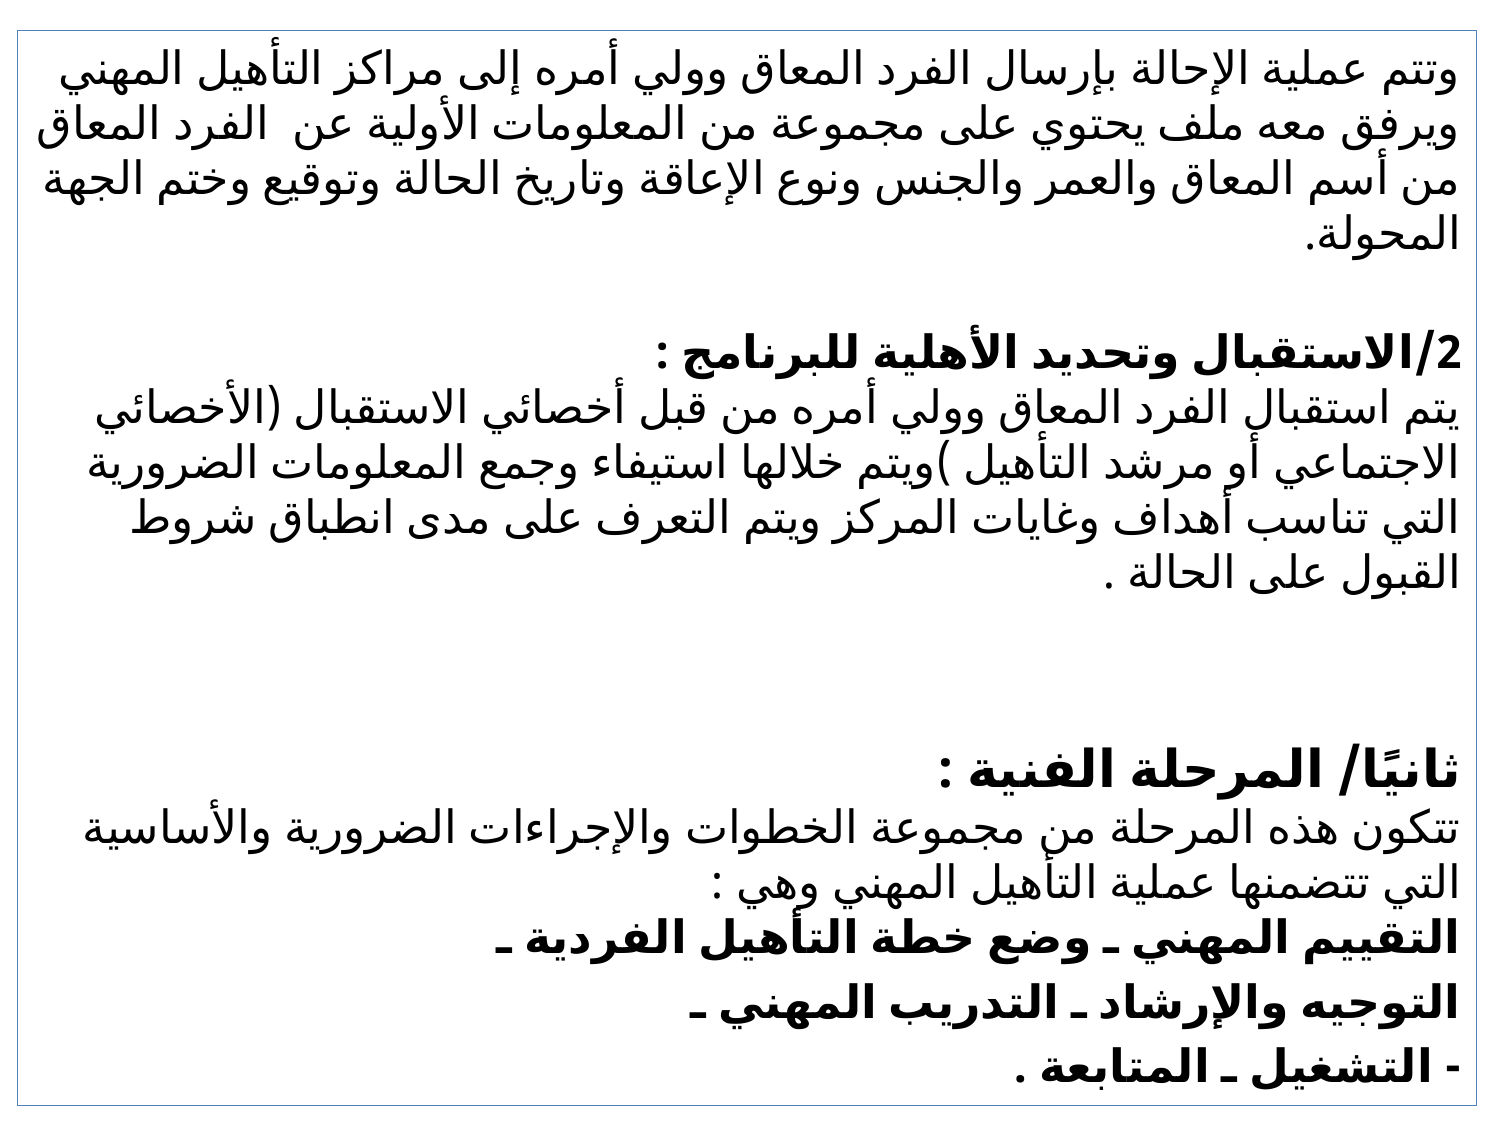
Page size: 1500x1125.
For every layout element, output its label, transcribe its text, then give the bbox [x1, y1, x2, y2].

list وتتم عملية الإحالة بإرسال الفرد المعاق وولي أمره إلى مراكز التأهيل المهني ويرفق معه ملف يحتوي على مجموعة من المعلومات الأولية عن الفرد المعاق من أسم المعاق والعمر والجنس ونوع الإعاقة وتاريخ الحالة وتوقيع وختم الجهة المحولة. 2/الاستقبال وتحديد الأهلية للبرنامج : يتم استقبال الفرد المعاق وولي أمره من قبل أخصائي الاستقبال (الأخصائي الاجتماعي أو مرشد التأهيل )ويتم خلالها استيفاء وجمع المعلومات الضرورية التي تناسب أهداف وغايات المركز ويتم التعرف على مدى انطباق شروط القبول على الحالة . ثانيًا/ المرحلة الفنية : تتكون هذه المرحلة من مجموعة الخطوات والإجراءات الضرورية والأساسية التي تتضمنها عملية التأهيل المهني وهي : التقييم المهني ـ وضع خطة التأهيل الفردية ـ التوجيه والإرشاد ـ التدريب المهني ـ - التشغيل ـ المتابعة . [17, 30, 1477, 1106]
